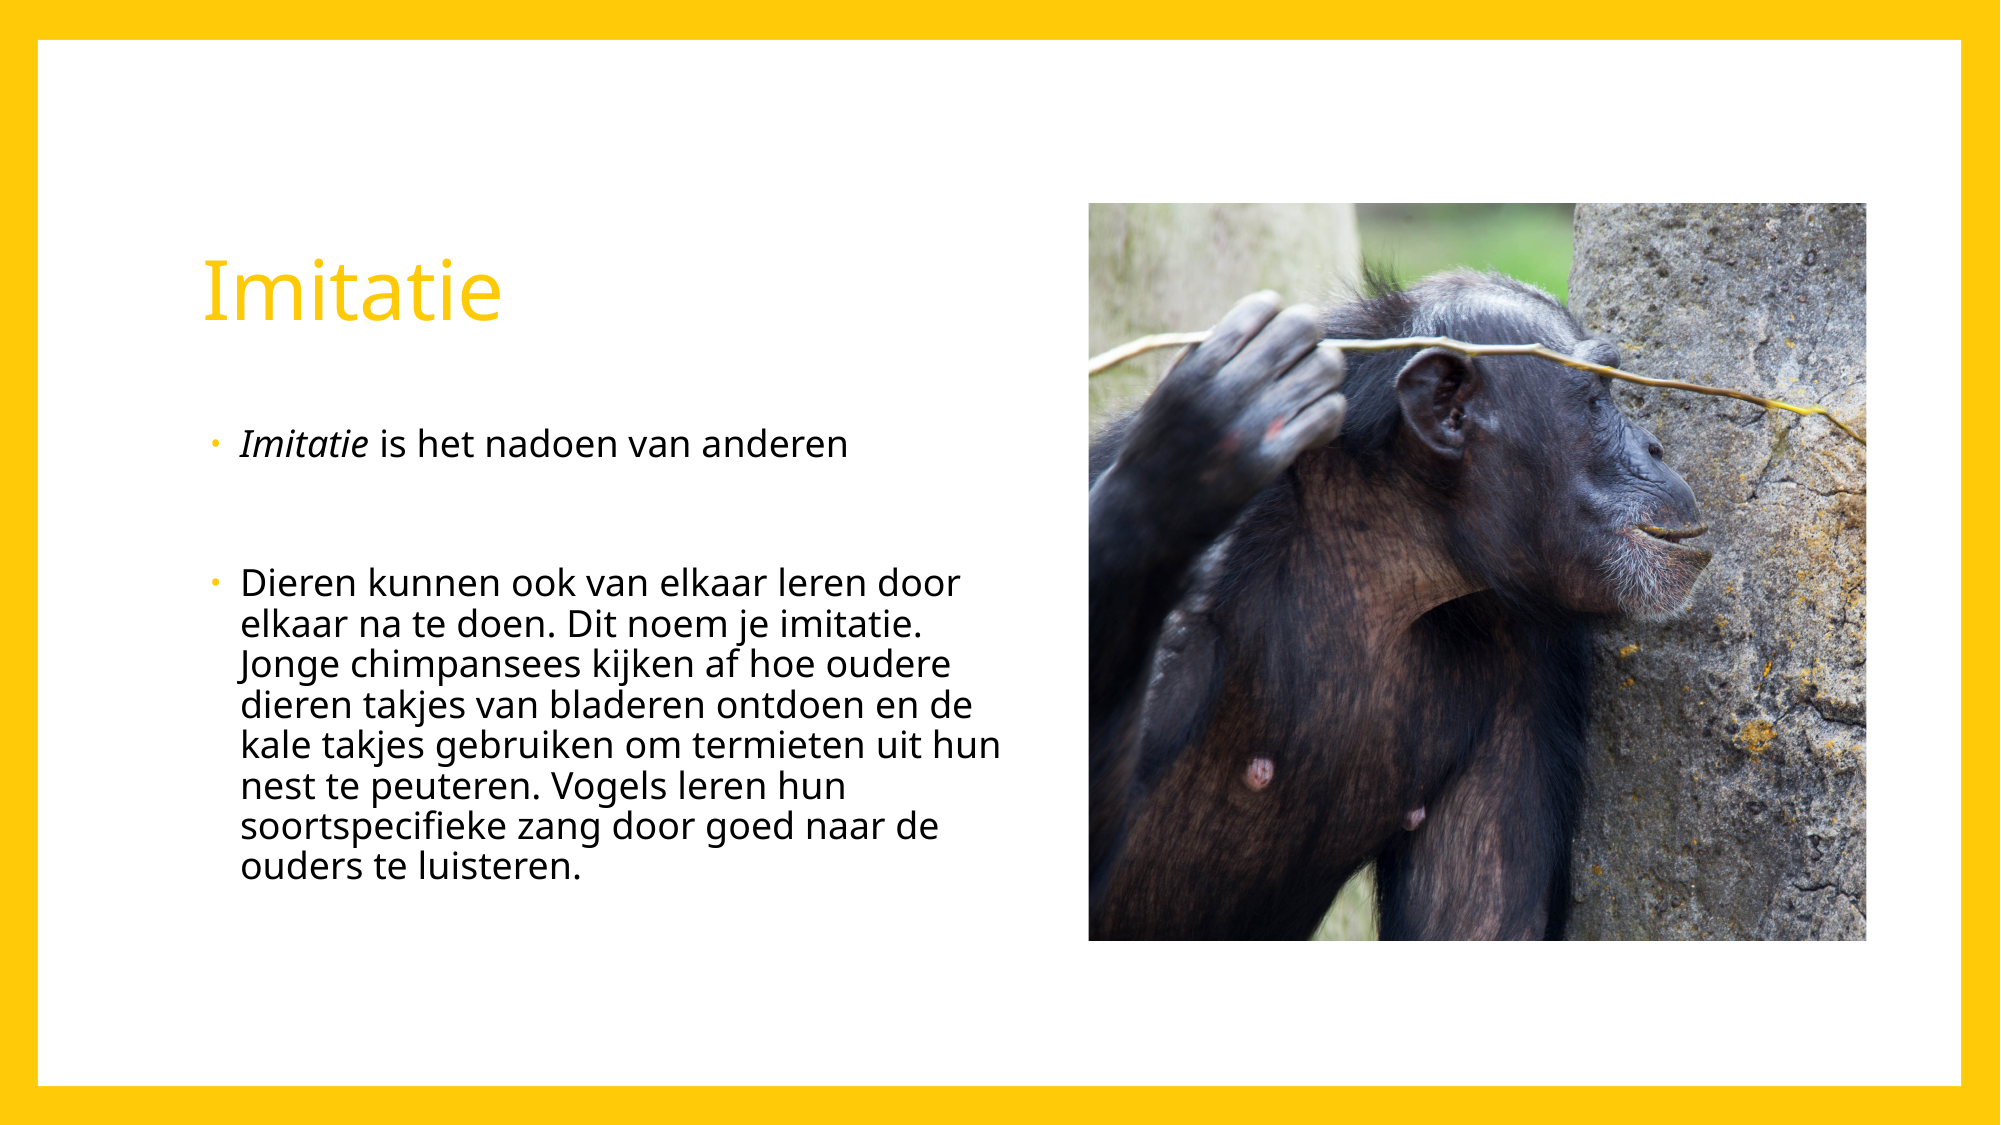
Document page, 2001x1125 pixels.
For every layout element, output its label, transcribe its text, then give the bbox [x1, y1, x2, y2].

picture [1088, 202, 1867, 941]
list Imitatie is het nadoen van anderen Dieren kunnen ook van elkaar leren door elkaar na te doen. Dit noem je imitatie. Jonge chimpansees kijken af hoe oudere dieren takjes van bladeren ontdoen en de kale takjes gebruiken om termieten uit hun nest te peuteren. Vogels leren hun soortspecifieke zang door goed naar de ouders te luisteren. [187, 417, 1022, 1000]
title Imitatie [187, 175, 1041, 413]
